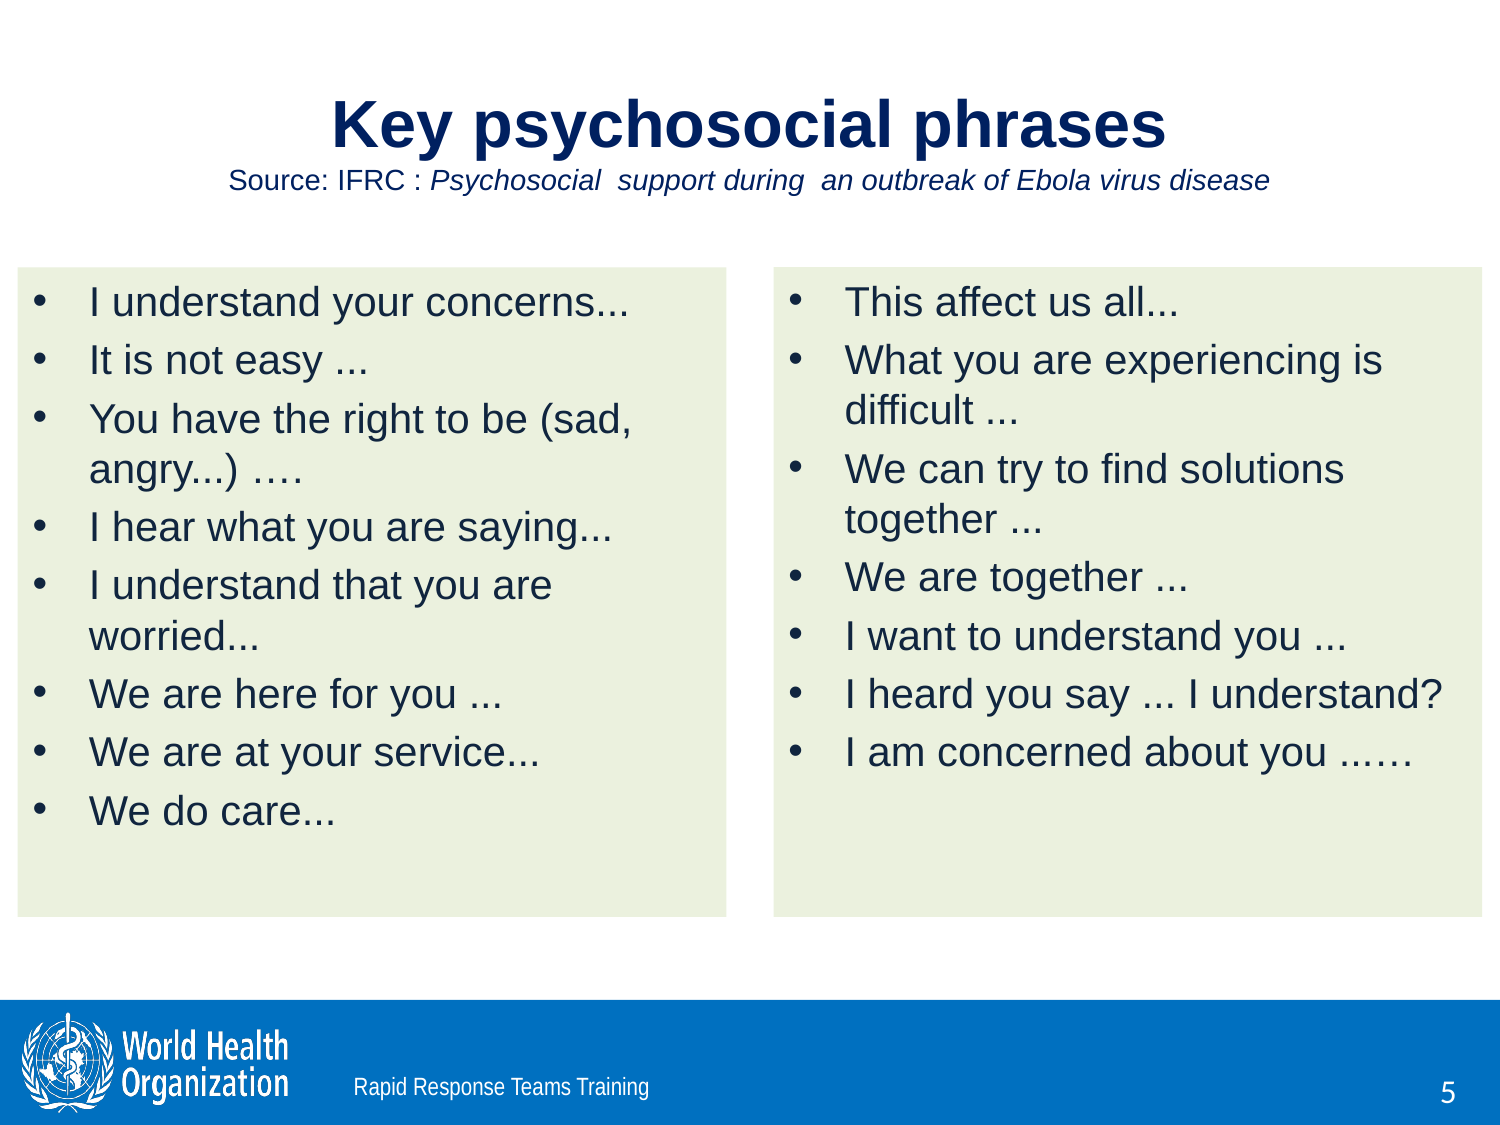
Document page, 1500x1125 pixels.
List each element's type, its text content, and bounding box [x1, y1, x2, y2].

list I understand your concerns... It is not easy ... You have the right to be (sad, angry...) …. I hear what you are saying... I understand that you are worried... We are here for you ... We are at your service... We do care... [17, 267, 727, 917]
text_box This affect us all... What you are experiencing is difficult ... We can try to find solutions together ... We are together ... I want to understand you ... I heard you say ... I understand? I am concerned about you ...… [773, 267, 1483, 917]
picture [21, 1012, 288, 1113]
title Key psychosocial phrases Source: IFRC : Psychosocial support during an outbreak of Ebola virus disease [75, 45, 1425, 233]
